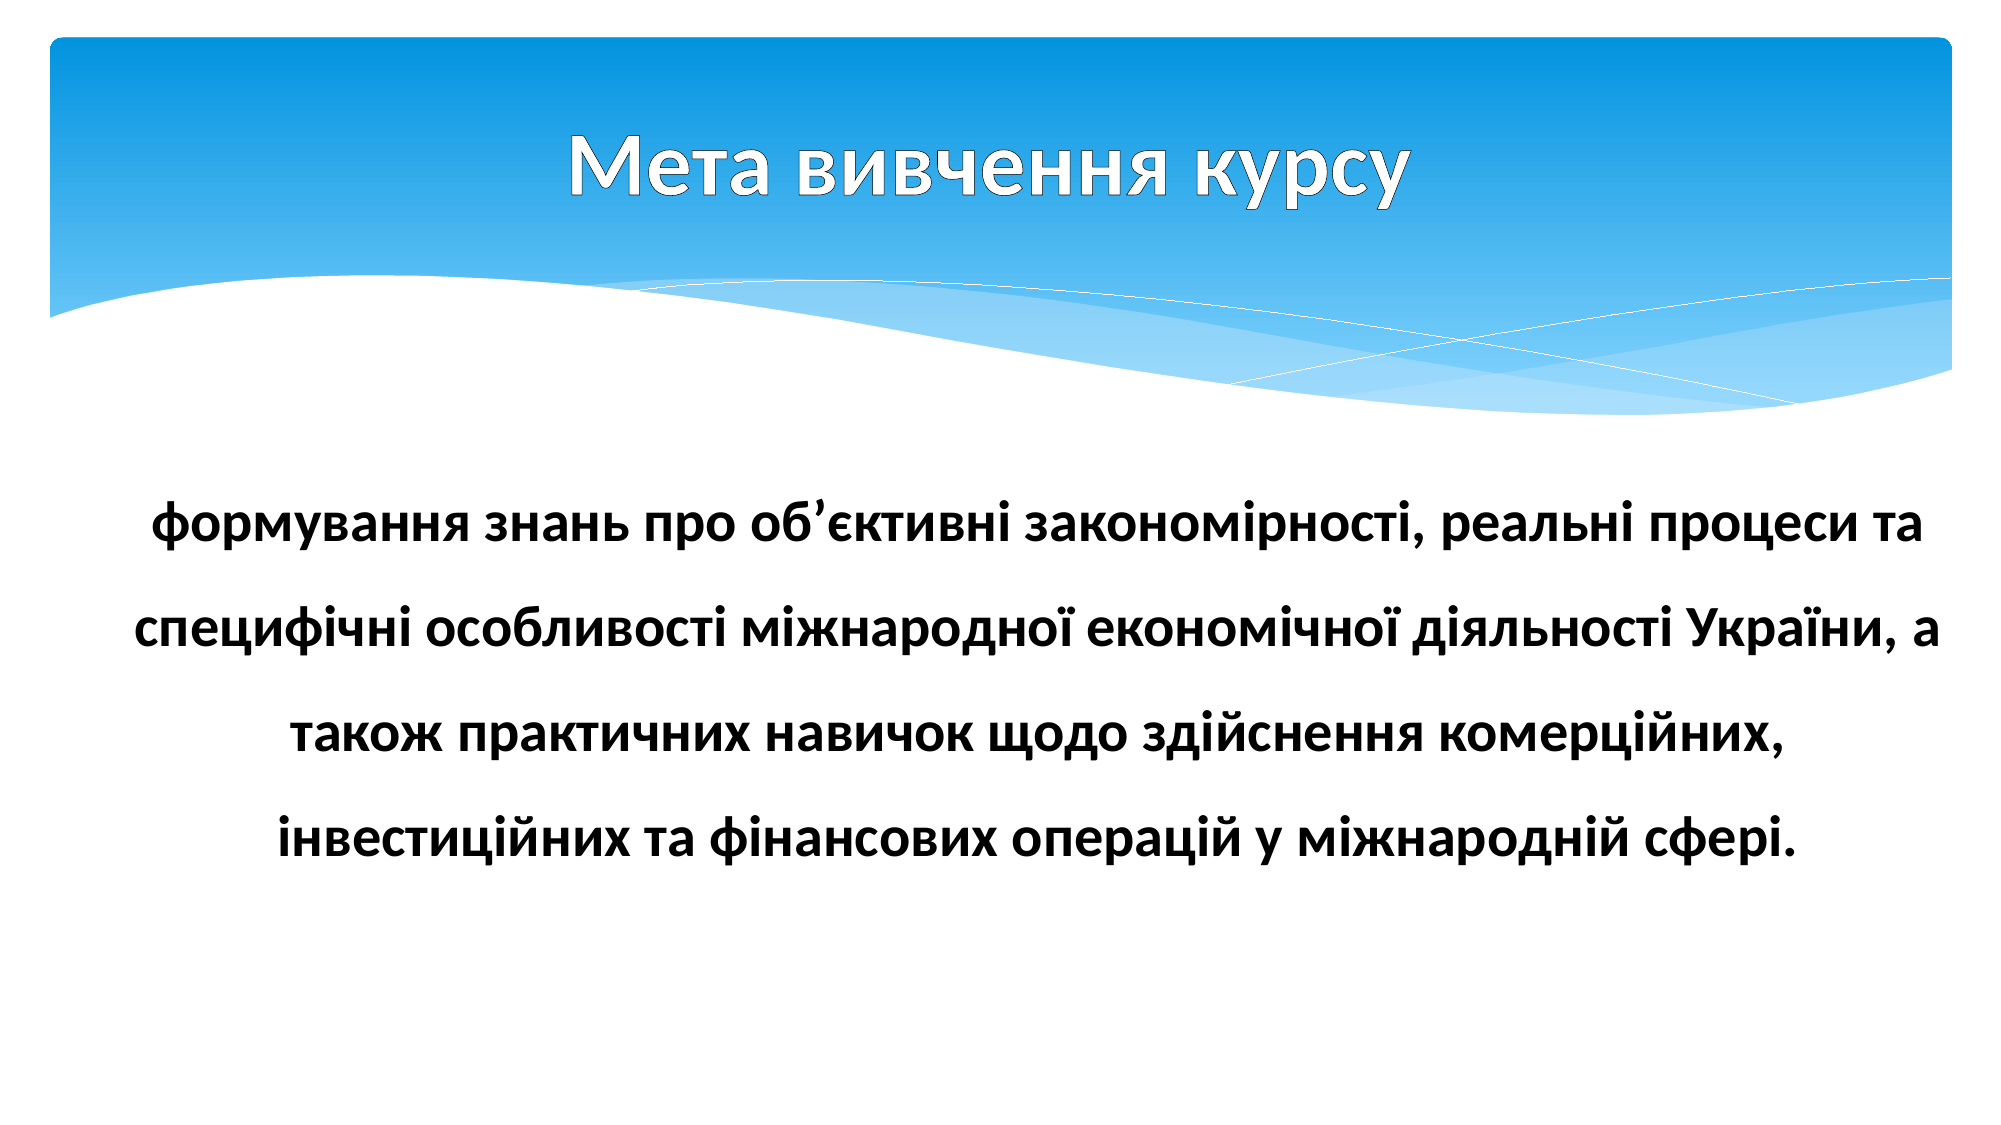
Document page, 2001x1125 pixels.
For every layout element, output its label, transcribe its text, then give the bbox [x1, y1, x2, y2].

title Мета вивчення курсу [99, 55, 1900, 261]
text_box формування знань про об’єктивні закономірності, реальні процеси та специфічні особливості міжнародної економічної діяльності України, а також практичних навичок щодо здійснення комерційних, інвестиційних та фінансових операцій у міжнародній сфері. [118, 441, 1958, 876]
